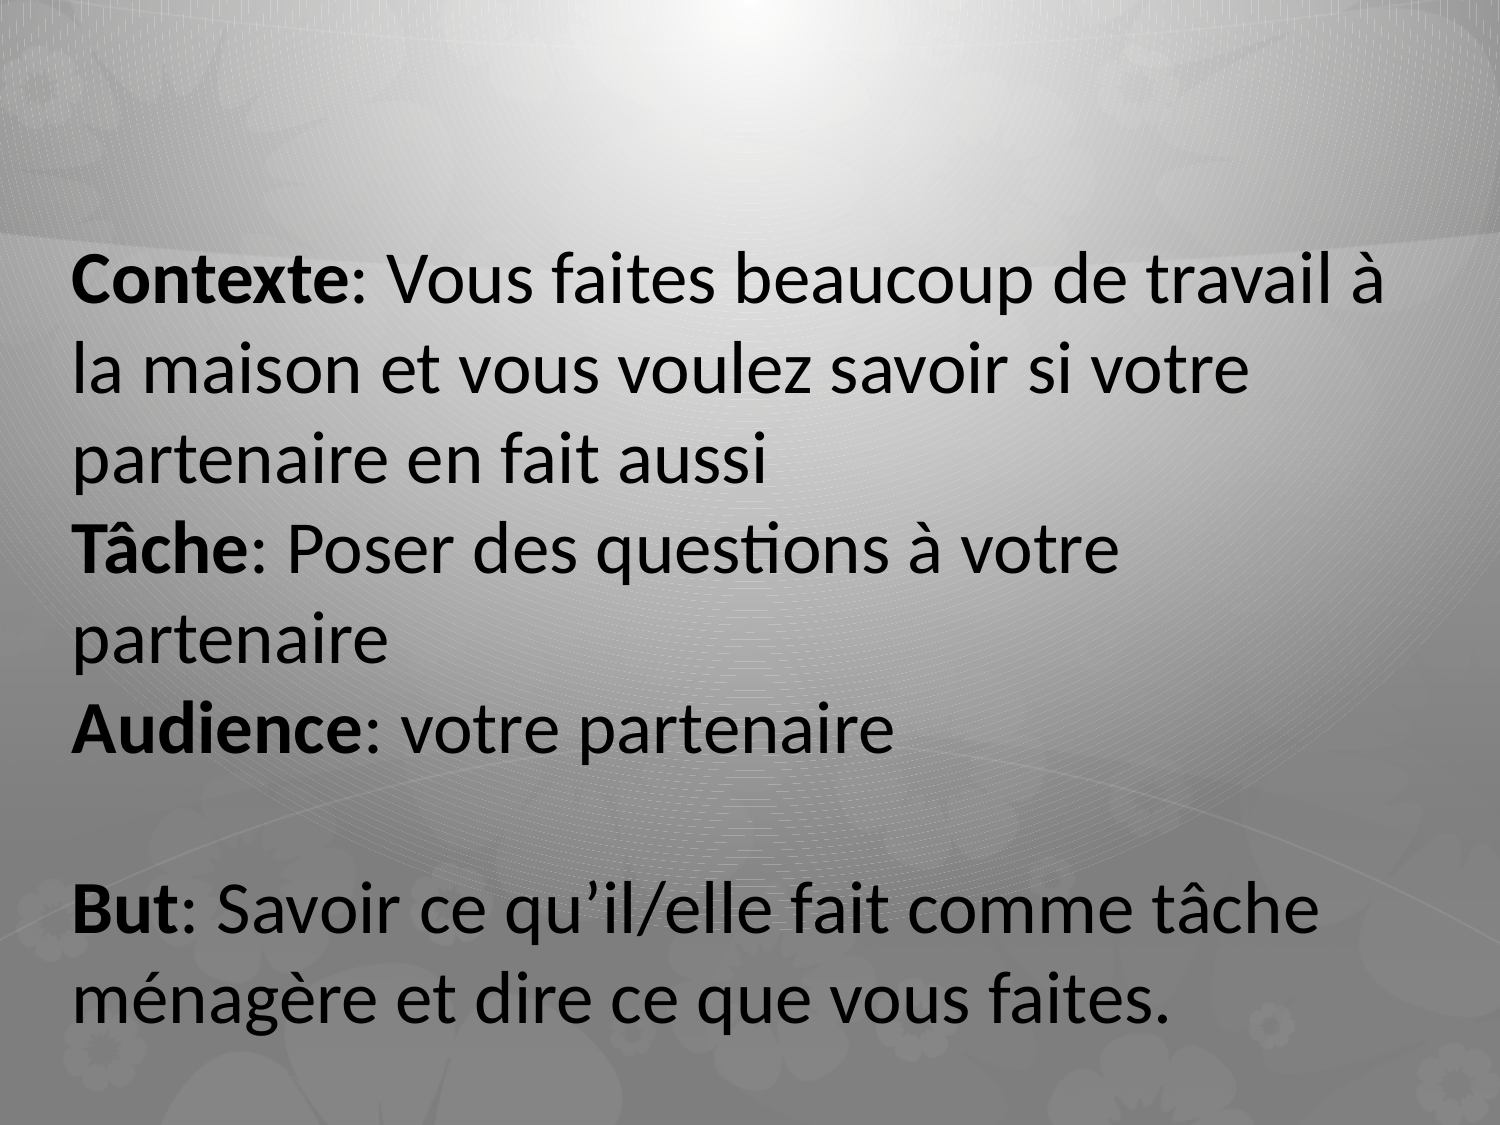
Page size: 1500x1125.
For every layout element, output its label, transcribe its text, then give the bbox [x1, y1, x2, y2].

picture [0, 0, 1500, 1125]
text_box Contexte: Vous faites beaucoup de travail à la maison et vous voulez savoir si votre partenaire en fait aussi Tâche: Poser des questions à votre partenaire Audience: votre partenaire But: Savoir ce qu’il/elle fait comme tâche ménagère et dire ce que vous faites. [56, 220, 1441, 1046]
